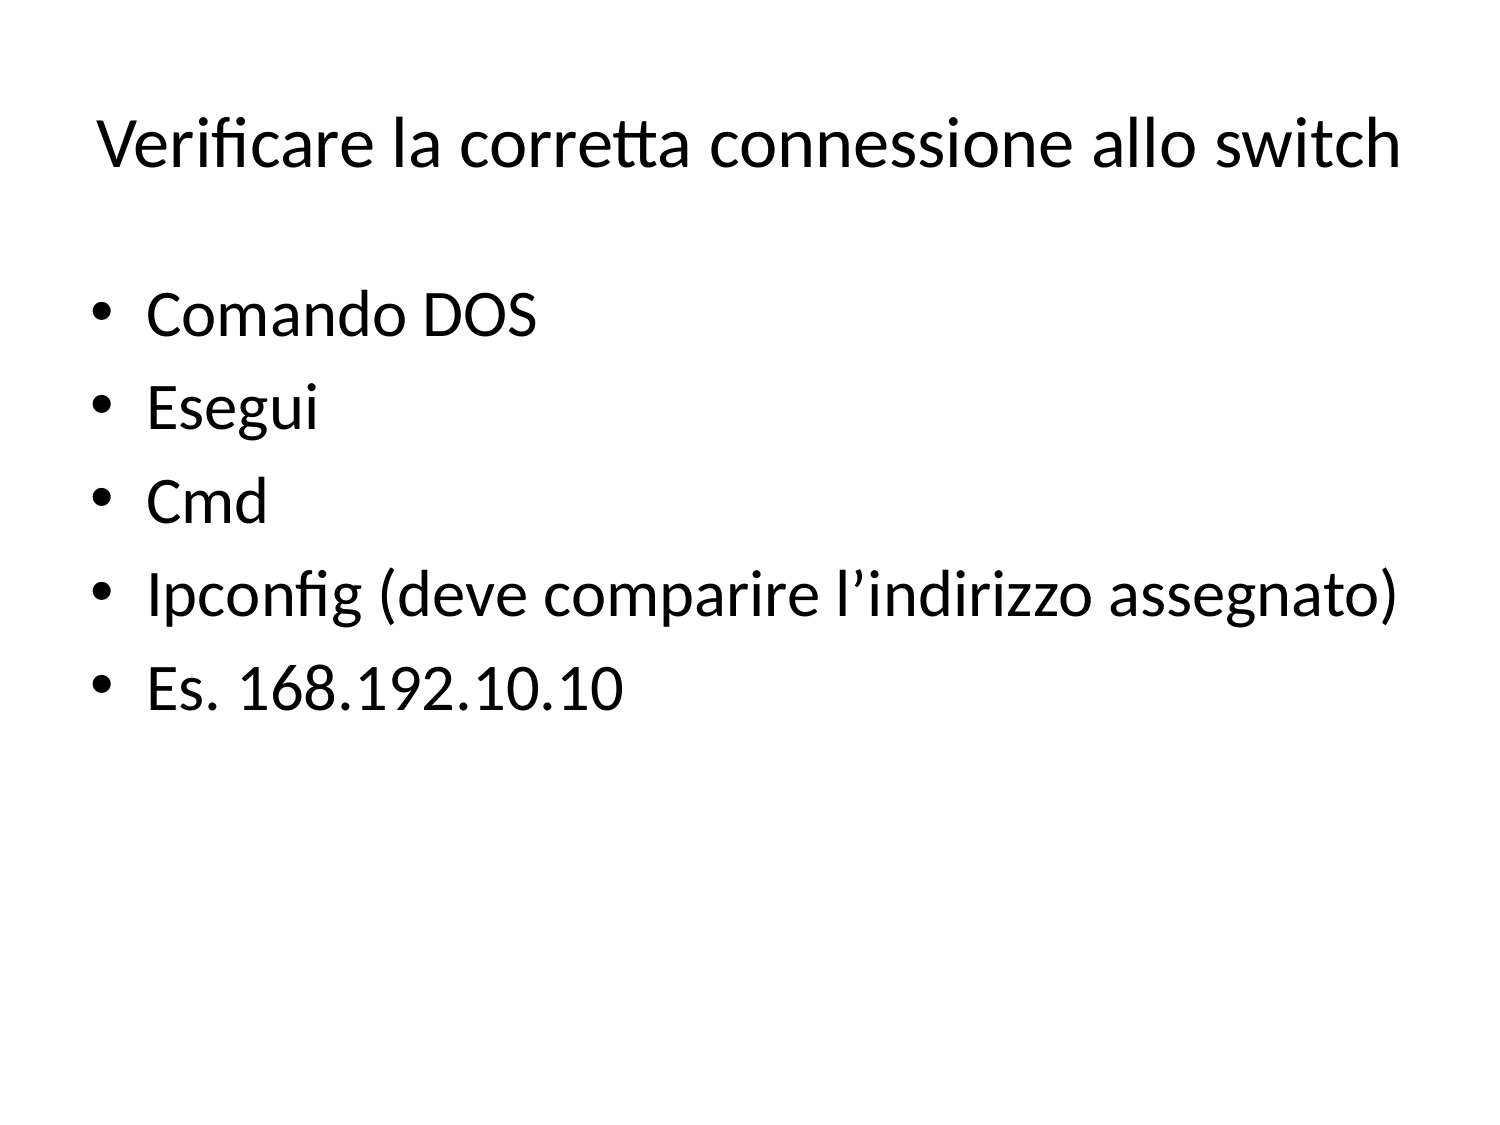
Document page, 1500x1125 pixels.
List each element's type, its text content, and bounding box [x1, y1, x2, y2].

title Verificare la corretta connessione allo switch [75, 45, 1425, 233]
list Comando DOS Esegui Cmd Ipconfig (deve comparire l’indirizzo assegnato) Es. 168.192.10.10 [75, 262, 1425, 1005]
